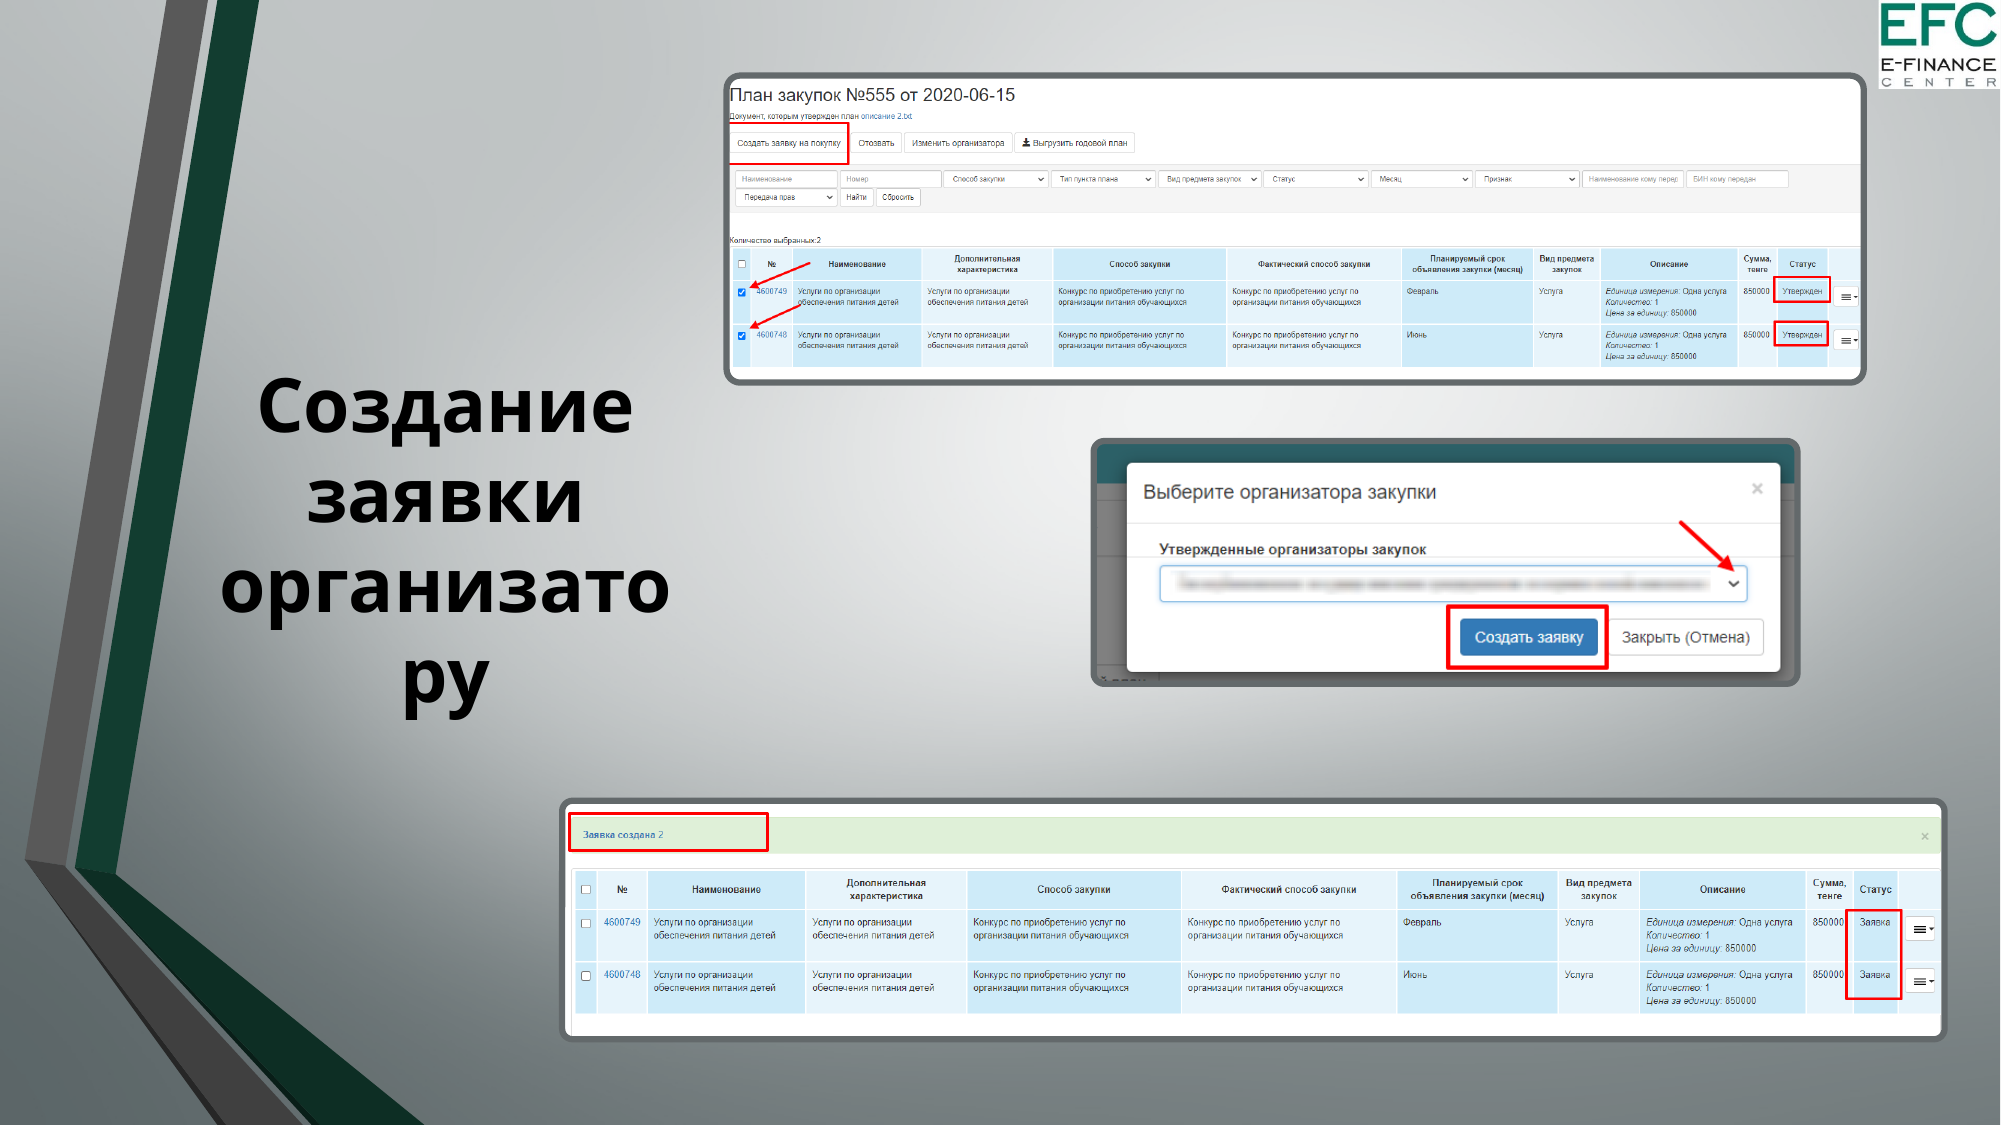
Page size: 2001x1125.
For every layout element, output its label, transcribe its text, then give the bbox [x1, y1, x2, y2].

title Создание заявки организатору [186, 112, 705, 963]
picture [561, 800, 1945, 1040]
picture [726, 75, 1864, 383]
picture [1093, 440, 1798, 685]
picture [1878, 0, 2001, 90]
